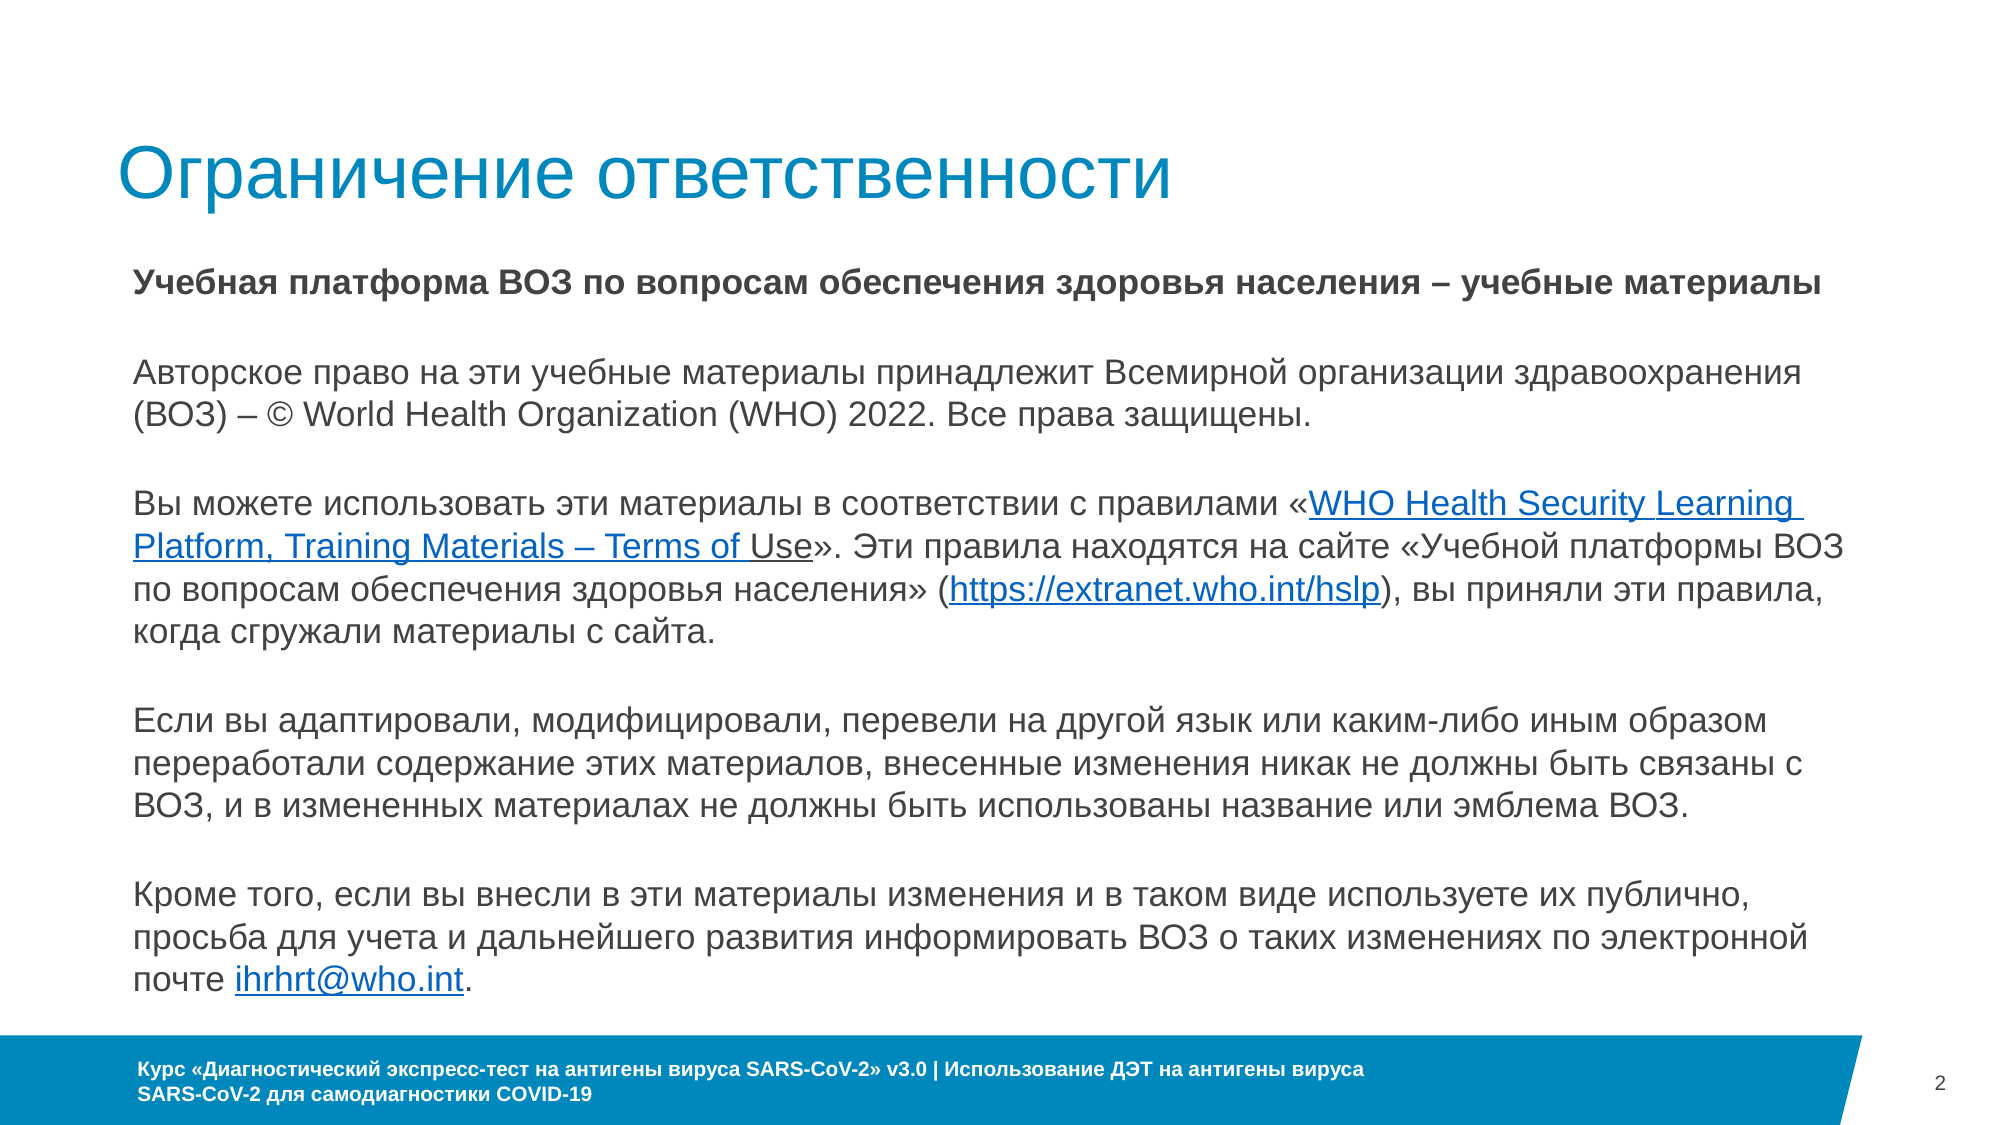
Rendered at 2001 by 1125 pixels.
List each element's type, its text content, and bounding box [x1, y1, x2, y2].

slide_number 2 [1862, 1035, 1947, 1125]
title Ограничение ответственности [117, 59, 1843, 215]
list Учебная платформа ВОЗ по вопросам обеспечения здоровья населения – учебные материалы Авторское право на эти учебные материалы принадлежит Всемирной организации здравоохранения (ВОЗ) – © World Health Organization (WHO) 2022. Все права защищены. Вы можете использовать эти материалы в соответствии с правилами «WHO Health Security Learning Platform, Training Materials – Terms of Use». Эти правила находятся на сайте «Учебной платформы ВОЗ по вопросам обеспечения здоровья населения» (https://extranet.who.int/hslp), вы приняли эти правила, когда сгружали материалы с сайта. Если вы адаптировали, модифицировали, перевели на другой язык или каким-либо иным образом переработали содержание этих материалов, внесенные изменения никак не должны быть связаны с ВОЗ, и в измененных материалах не должны быть использованы название или эмблема ВОЗ. Кроме того, если вы внесли в эти материалы изменения и в таком виде используете их публично, просьба для учета и дальнейшего развития информировать ВОЗ о таких изменениях по электронной почте ihrhrt@who.int. [117, 252, 1906, 981]
footer Курс «Диагностический экспресс-тест на антигены вируса SARS-CoV-2» v3.0 | Использование ДЭТ на антигены вируса SARS-CoV-2 для самодиагностики COVID-19 [137, 1039, 1392, 1122]
